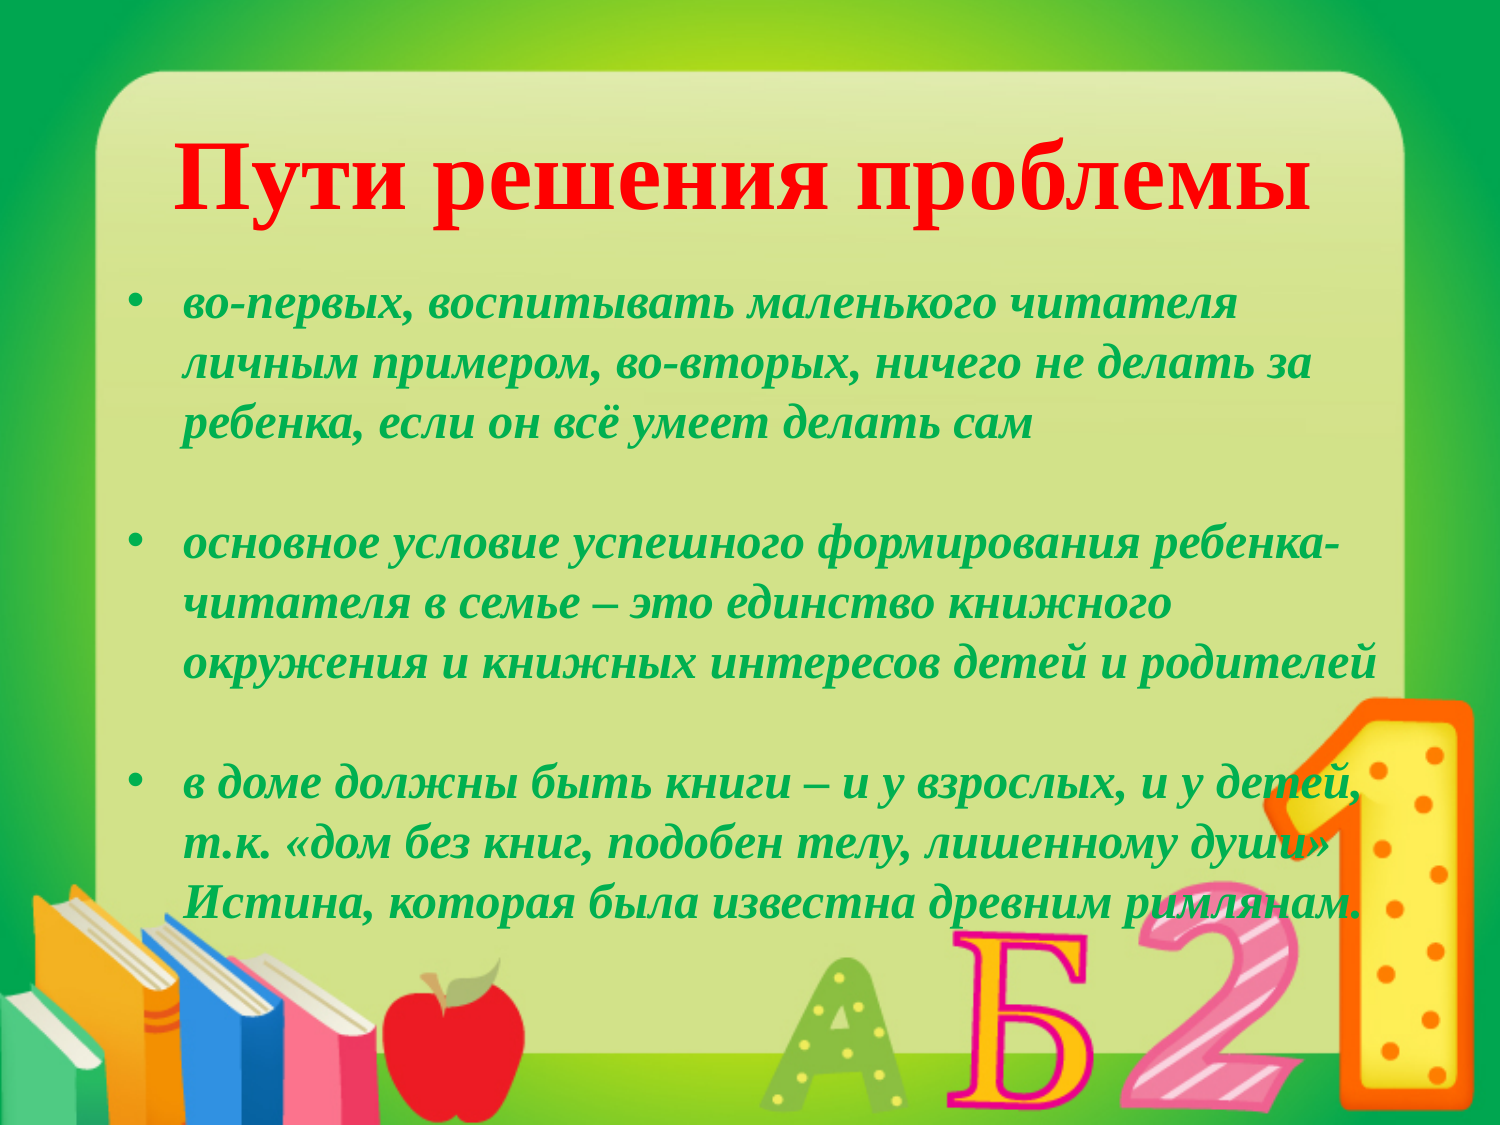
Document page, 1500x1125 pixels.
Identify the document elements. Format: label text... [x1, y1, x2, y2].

text_box Пути решения проблемы во-первых, воспитывать маленького читателя личным примером, во-вторых, ничего не делать за ребенка, если он всё умеет делать сам основное условие успешного формирования ребенка-читателя в семье – это единство книжного окружения и книжных интересов детей и родителей в доме должны быть книги – и у взрослых, и у детей, т.к. «дом без книг, подобен телу, лишенному души» Истина, которая была известна древним римлянам. [112, 101, 1400, 1057]
picture [0, 0, 1500, 1125]
